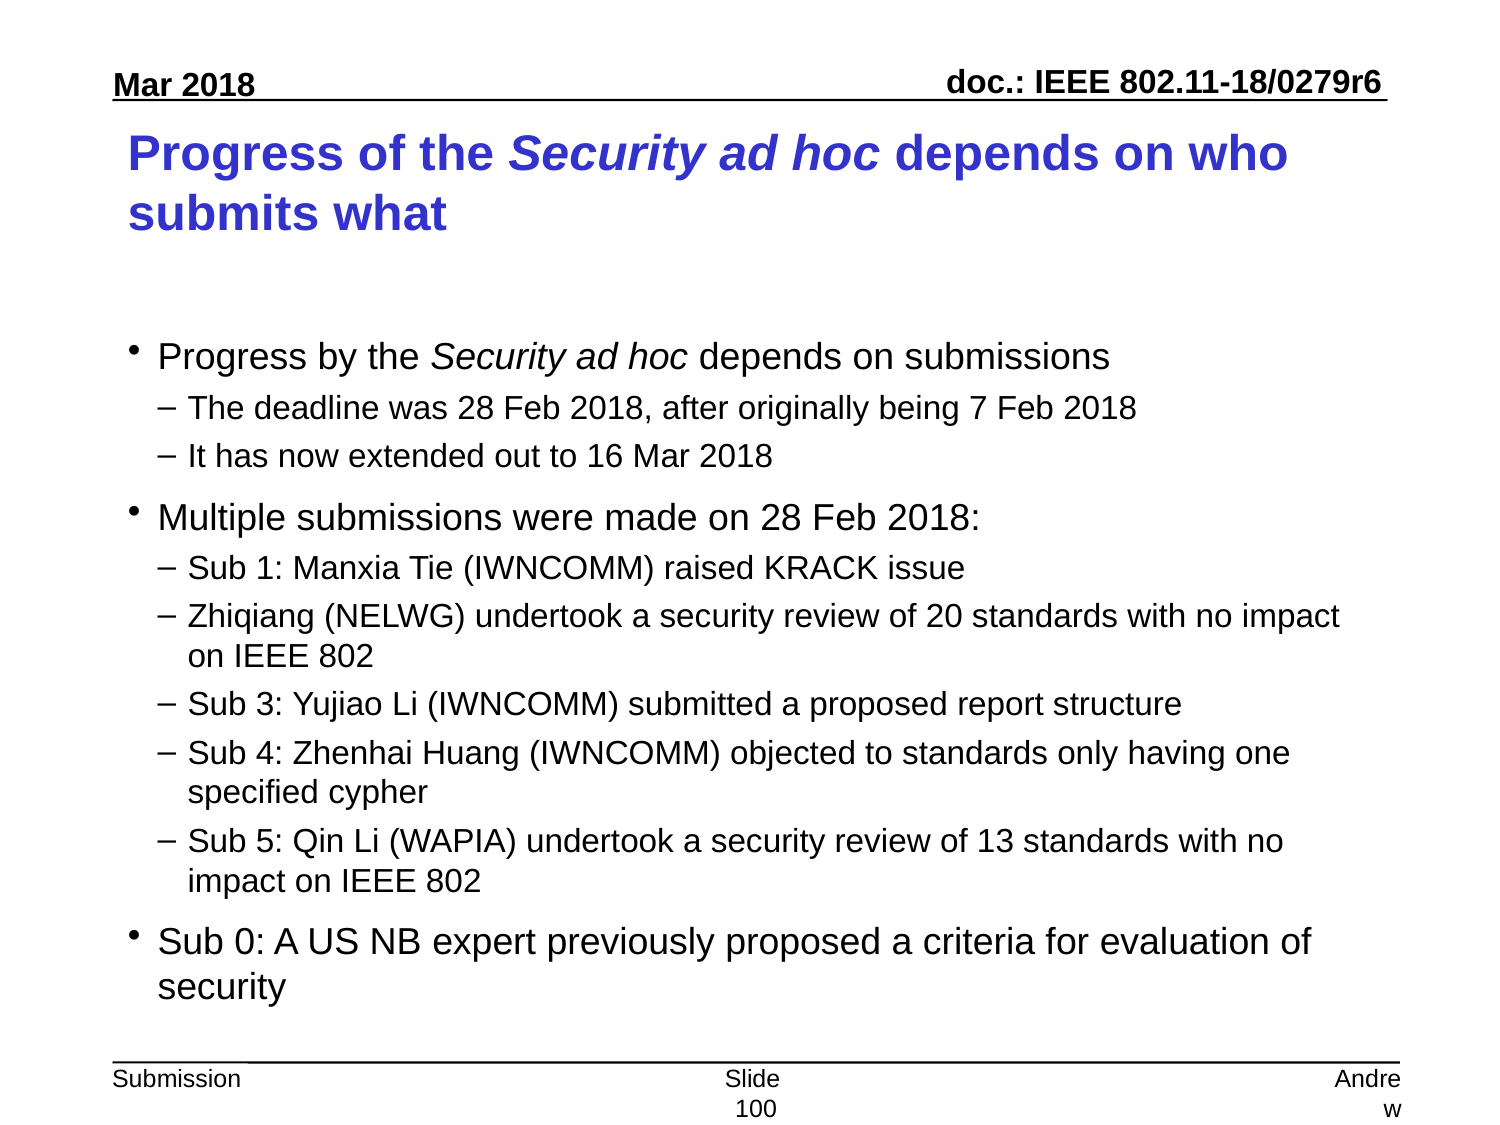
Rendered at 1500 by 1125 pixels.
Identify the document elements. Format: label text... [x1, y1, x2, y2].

list Progress by the Security ad hoc depends on submissions The deadline was 28 Feb 2018, after originally being 7 Feb 2018 It has now extended out to 16 Mar 2018 Multiple submissions were made on 28 Feb 2018: Sub 1: Manxia Tie (IWNCOMM) raised KRACK issue Zhiqiang (NELWG) undertook a security review of 20 standards with no impact on IEEE 802 Sub 3: Yujiao Li (IWNCOMM) submitted a proposed report structure Sub 4: Zhenhai Huang (IWNCOMM) objected to standards only having one specified cypher Sub 5: Qin Li (WAPIA) undertook a security review of 13 standards with no impact on IEEE 802 Sub 0: A US NB expert previously proposed a criteria for evaluation of security [112, 324, 1388, 1000]
slide_number Slide 100 [709, 1061, 803, 1093]
footer Andrew Myles, Cisco [1320, 1061, 1402, 1093]
title Progress of the Security ad hoc depends on who submits what [112, 112, 1388, 288]
